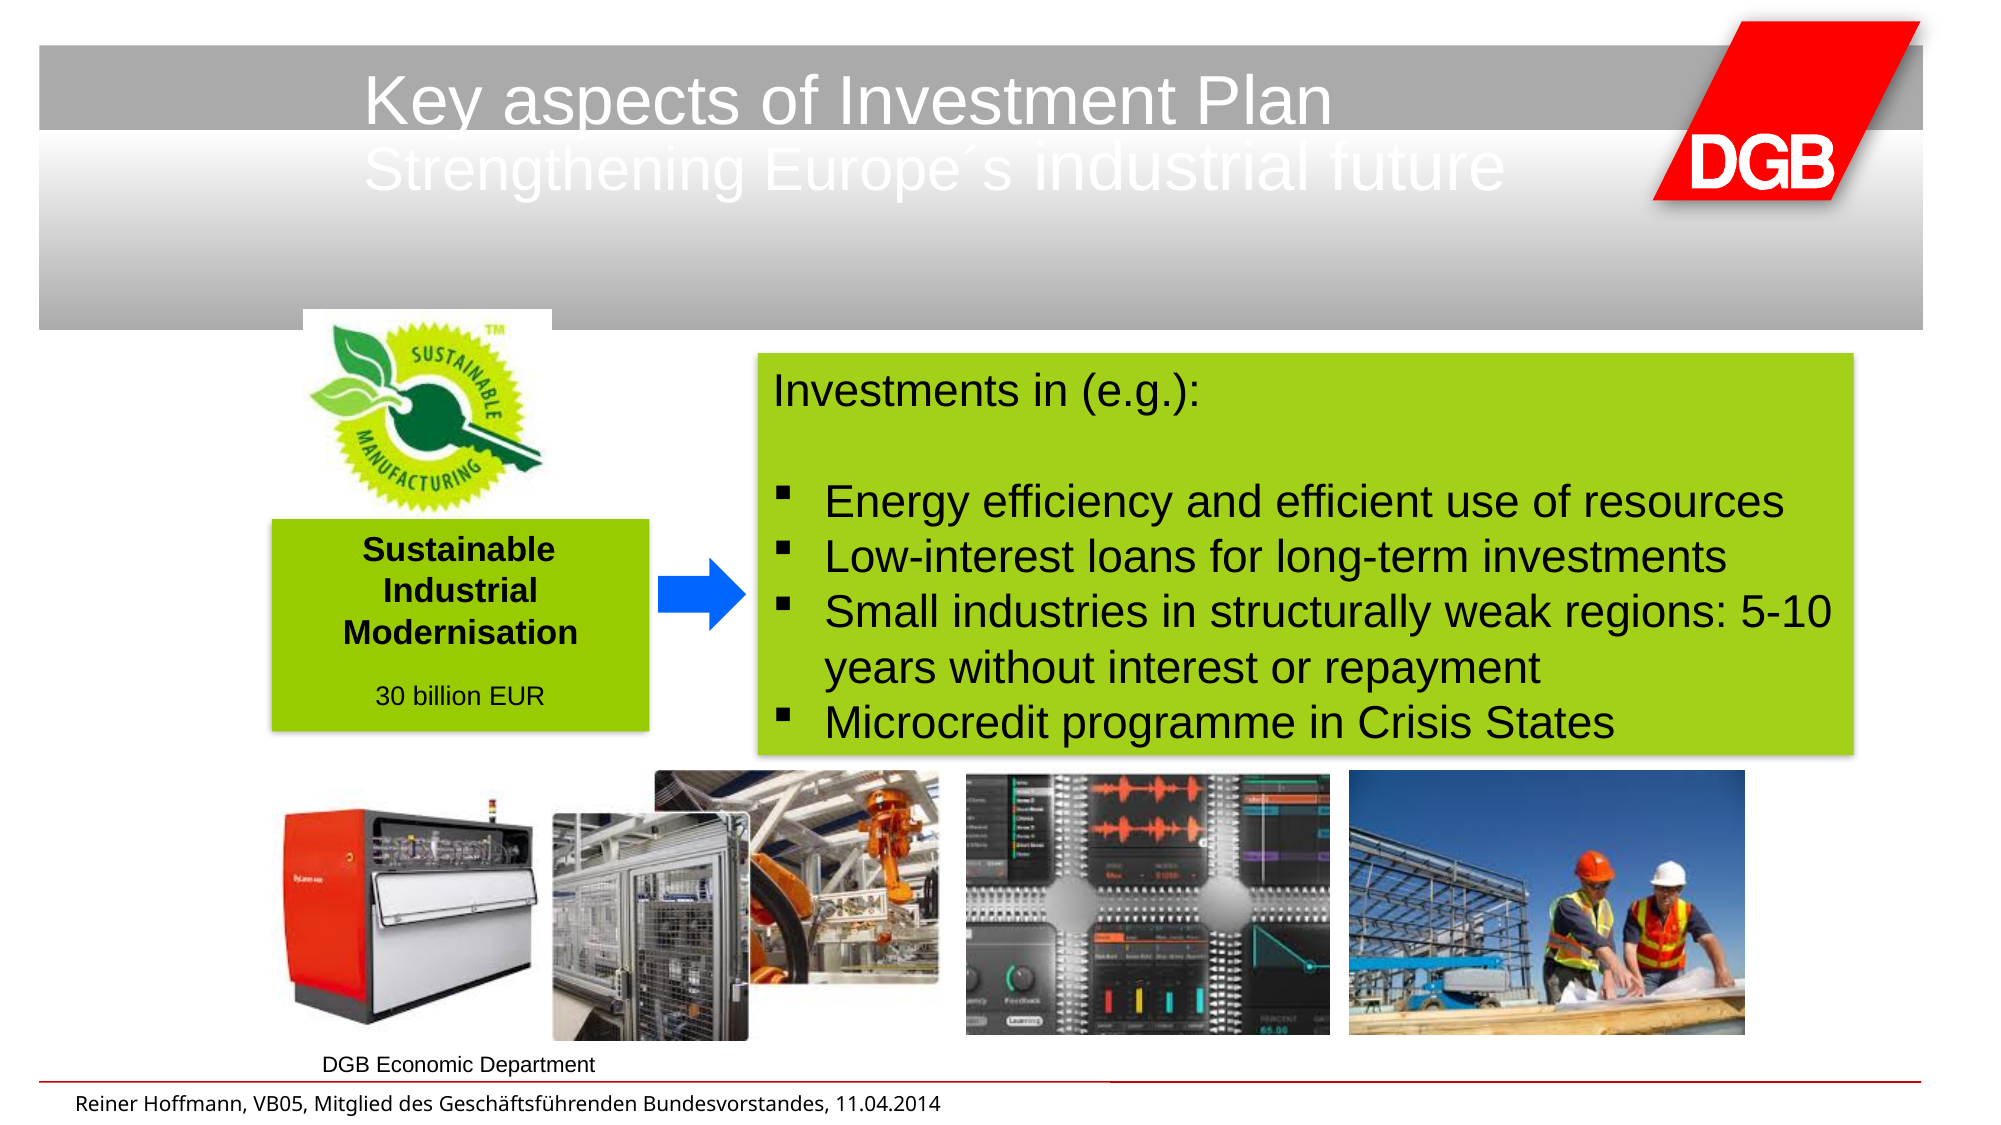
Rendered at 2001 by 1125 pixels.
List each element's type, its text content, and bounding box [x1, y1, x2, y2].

picture [249, 770, 941, 1041]
text_box Investments in (e.g.): Energy efficiency and efficient use of resources Low-interest loans for long-term investments Small industries in structurally weak regions: 5-10 years without interest or repayment Microcredit programme in Crisis States [757, 353, 1854, 756]
picture [40, 42, 552, 526]
text_box Key aspects of Investment Plan Strengthening Europe´s industrial future [364, 86, 1518, 271]
footer DGB Economic Department [322, 1045, 1471, 1082]
picture [1348, 770, 1745, 1035]
text_box [656, 555, 749, 633]
text_box Reiner Hoffmann, VB05, Mitglied des Geschäftsführenden Bundesvorstandes, 11.04.2014 [75, 1082, 1221, 1125]
text_box Sustainable Industrial Modernisation 30 billion EUR [271, 519, 650, 732]
picture [965, 746, 1330, 1035]
